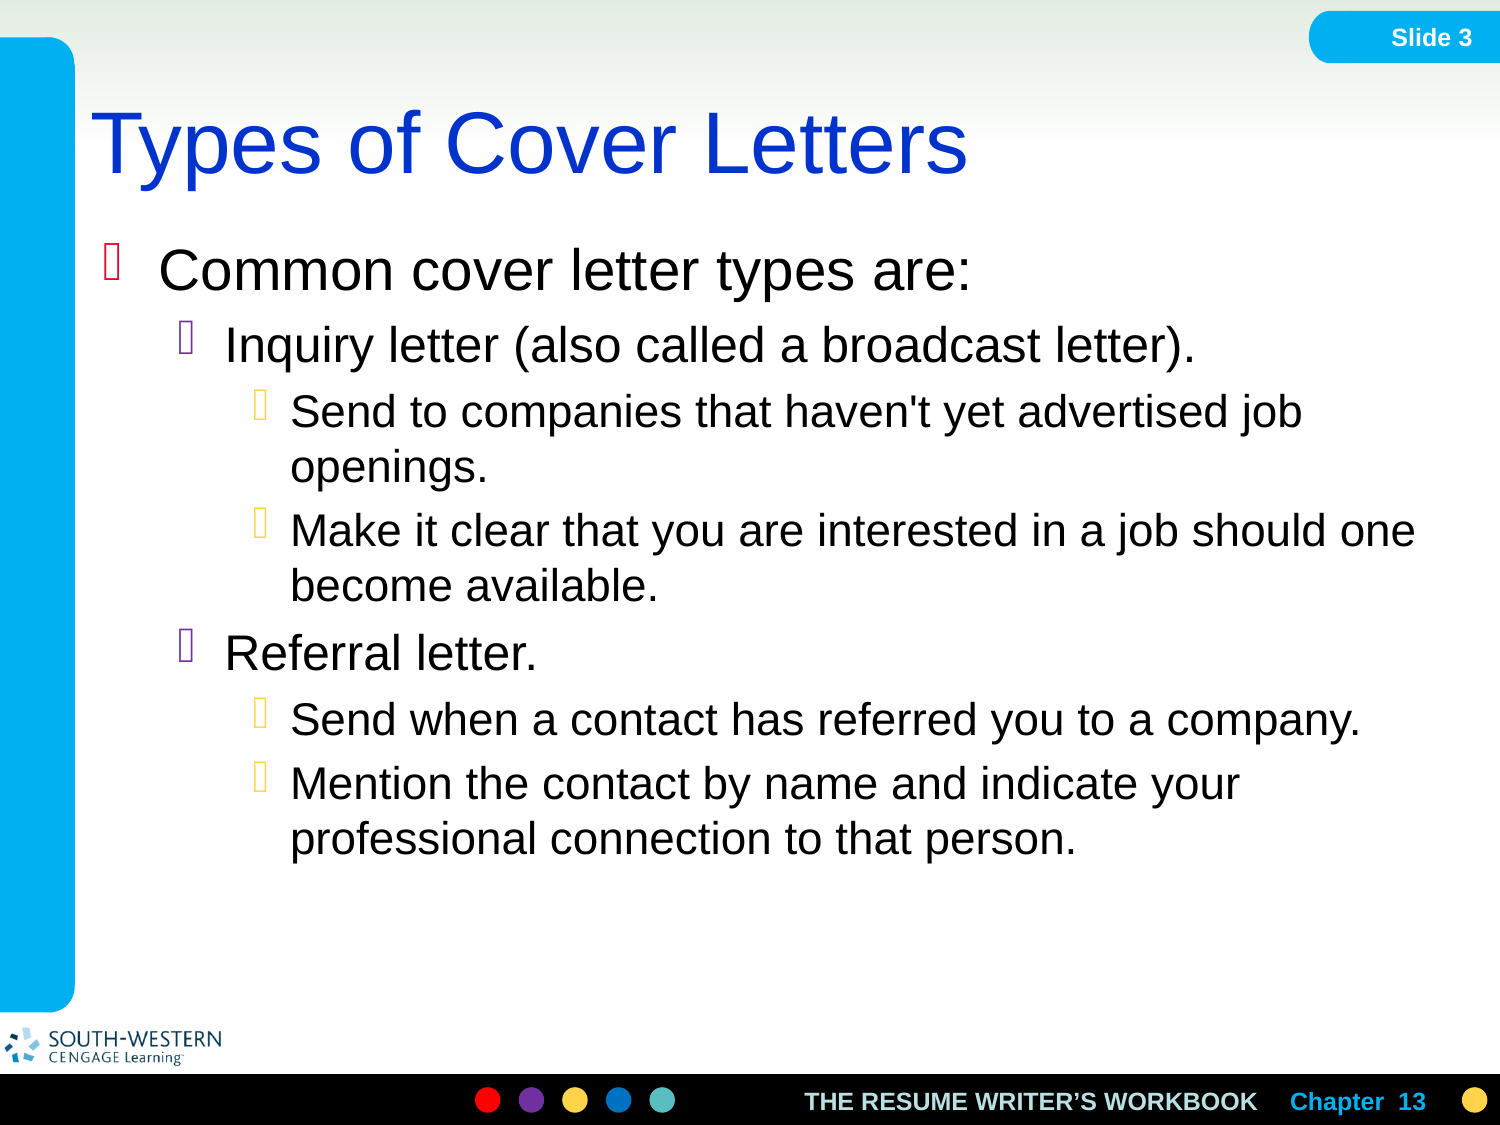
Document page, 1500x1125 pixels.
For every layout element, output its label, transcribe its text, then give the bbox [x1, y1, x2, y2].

list Common cover letter types are: Inquiry letter (also called a broadcast letter). Send to companies that haven't yet advertised job openings. Make it clear that you are interested in a job should one become available. Referral letter. Send when a contact has referred you to a company. Mention the contact by name and indicate your professional connection to that person. [87, 224, 1438, 926]
slide_number Slide 3 [1312, 13, 1488, 93]
picture [0, 1022, 225, 1073]
footer Chapter 13 [1274, 1075, 1476, 1125]
title Types of Cover Letters [74, 44, 1426, 233]
